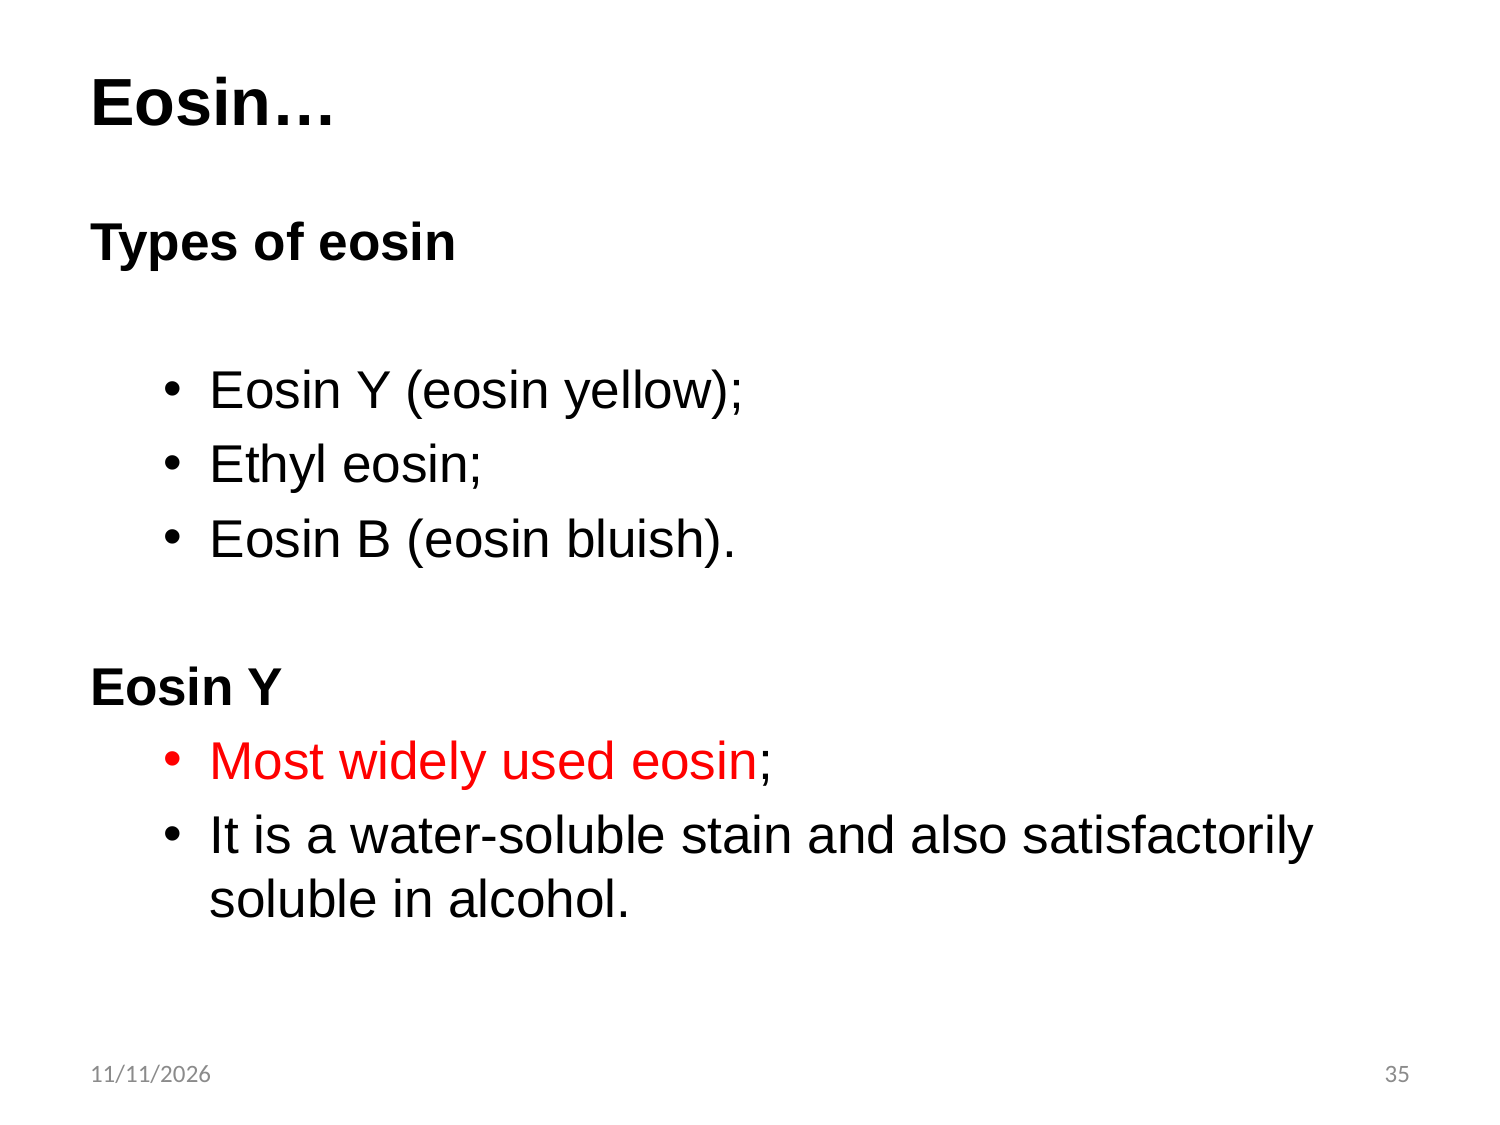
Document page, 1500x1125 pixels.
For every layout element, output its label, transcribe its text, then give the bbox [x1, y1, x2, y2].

slide_number 35 [1074, 1042, 1425, 1103]
title Eosin… [75, 45, 1425, 200]
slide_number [75, 1042, 425, 1103]
list Types of eosin Eosin Y (eosin yellow); Ethyl eosin; Eosin B (eosin bluish). Eosin Y Most widely used eosin; It is a water-soluble stain and also satisfactorily soluble in alcohol. [75, 200, 1463, 943]
